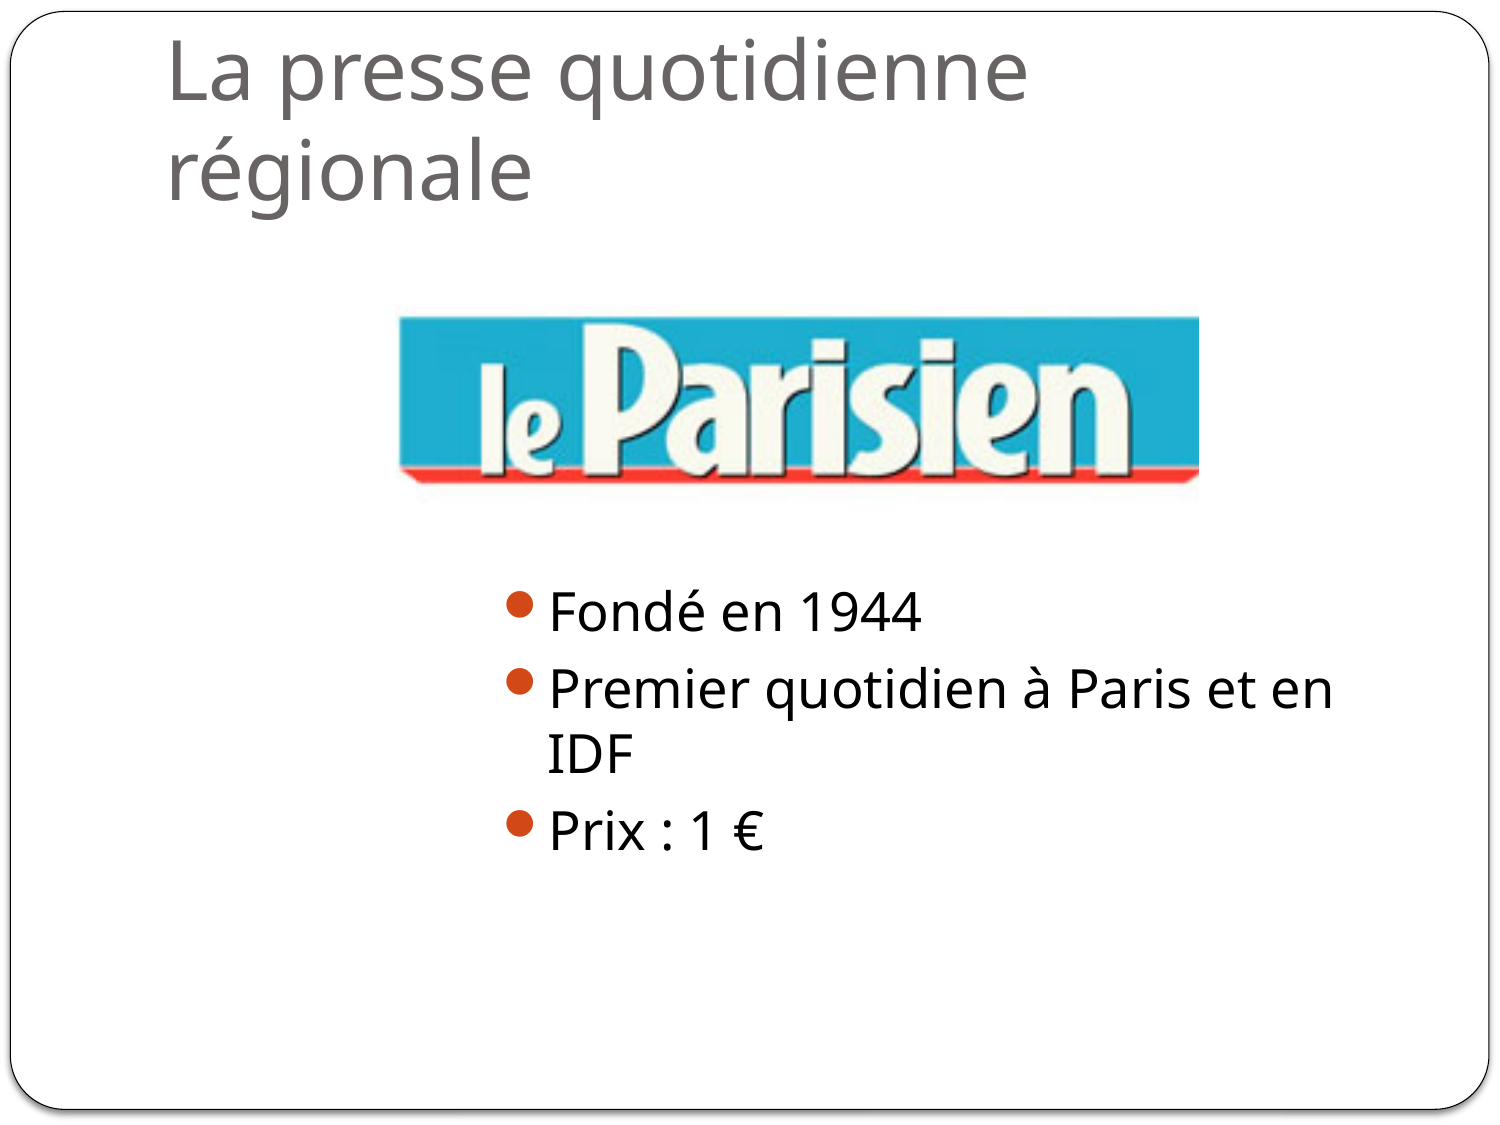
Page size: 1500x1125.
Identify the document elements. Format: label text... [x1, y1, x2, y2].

picture [395, 302, 1200, 504]
list Fondé en 1944 Premier quotidien à Paris et en IDF Prix : 1 € [487, 262, 1426, 1001]
title La presse quotidienne régionale [149, 44, 1426, 233]
